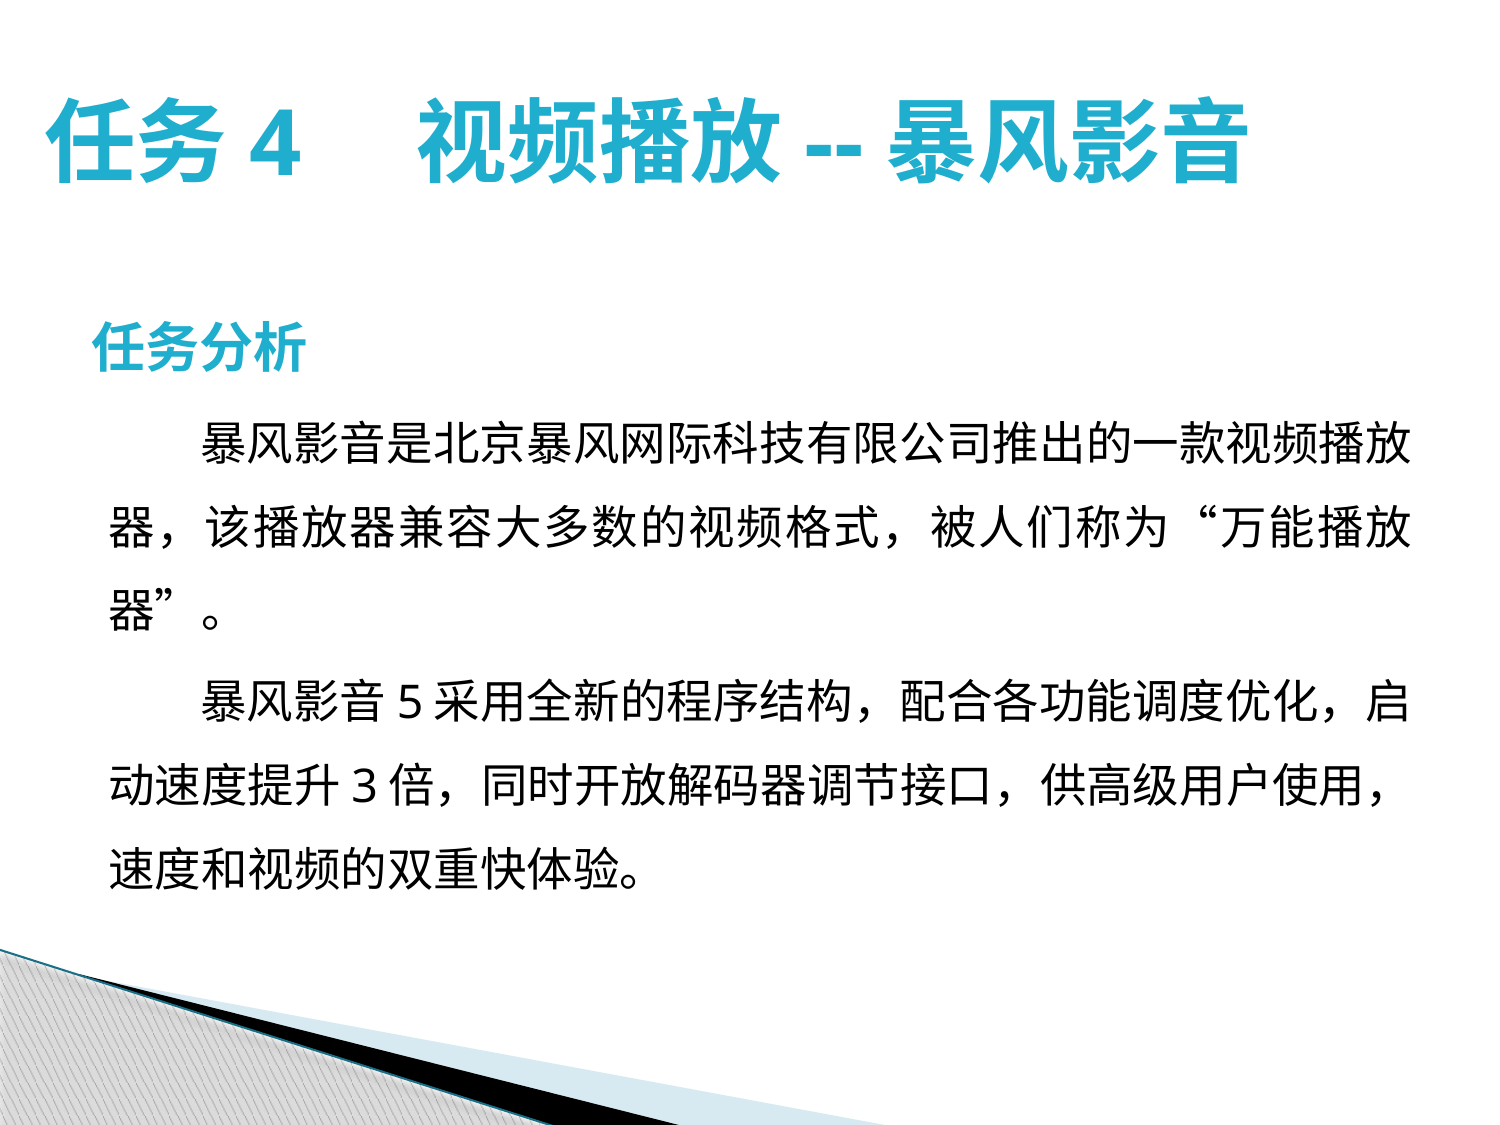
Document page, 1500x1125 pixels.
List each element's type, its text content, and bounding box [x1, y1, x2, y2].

list 任务分析 暴风影音是北京暴风网际科技有限公司推出的一款视频播放器，该播放器兼容大多数的视频格式，被人们称为“万能播放器”。 暴风影音5采用全新的程序结构，配合各功能调度优化，启动速度提升3倍，同时开放解码器调节接口，供高级用户使用，速度和视频的双重快体验。 [76, 267, 1427, 910]
title 任务4 视频播放--暴风影音 [29, 45, 1500, 233]
